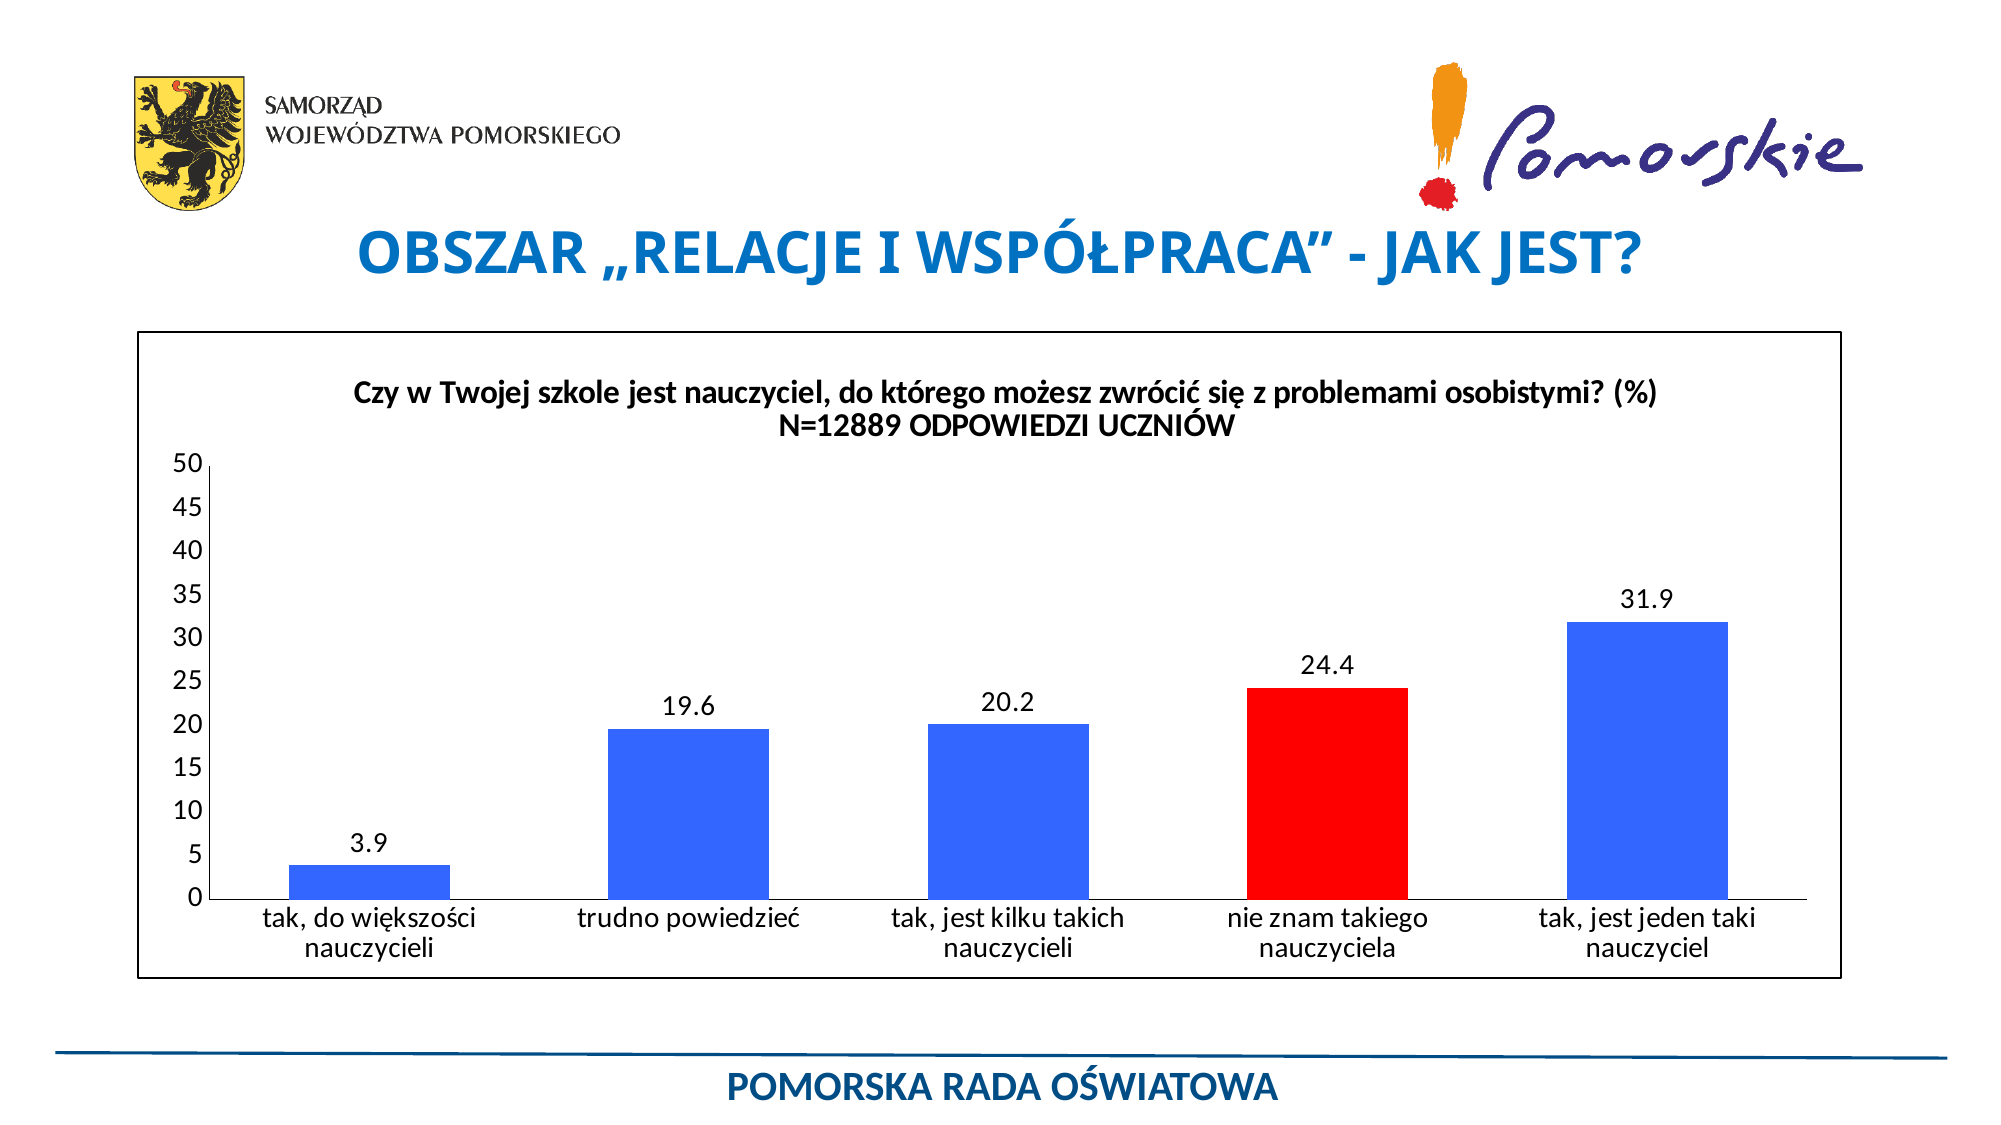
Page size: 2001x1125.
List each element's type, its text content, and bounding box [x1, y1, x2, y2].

picture [1419, 62, 1863, 206]
chart [137, 331, 1842, 979]
picture [134, 76, 620, 211]
title OBSZAR „RELACJE I WSPÓŁPRACA” - JAK JEST? [137, 206, 1863, 303]
